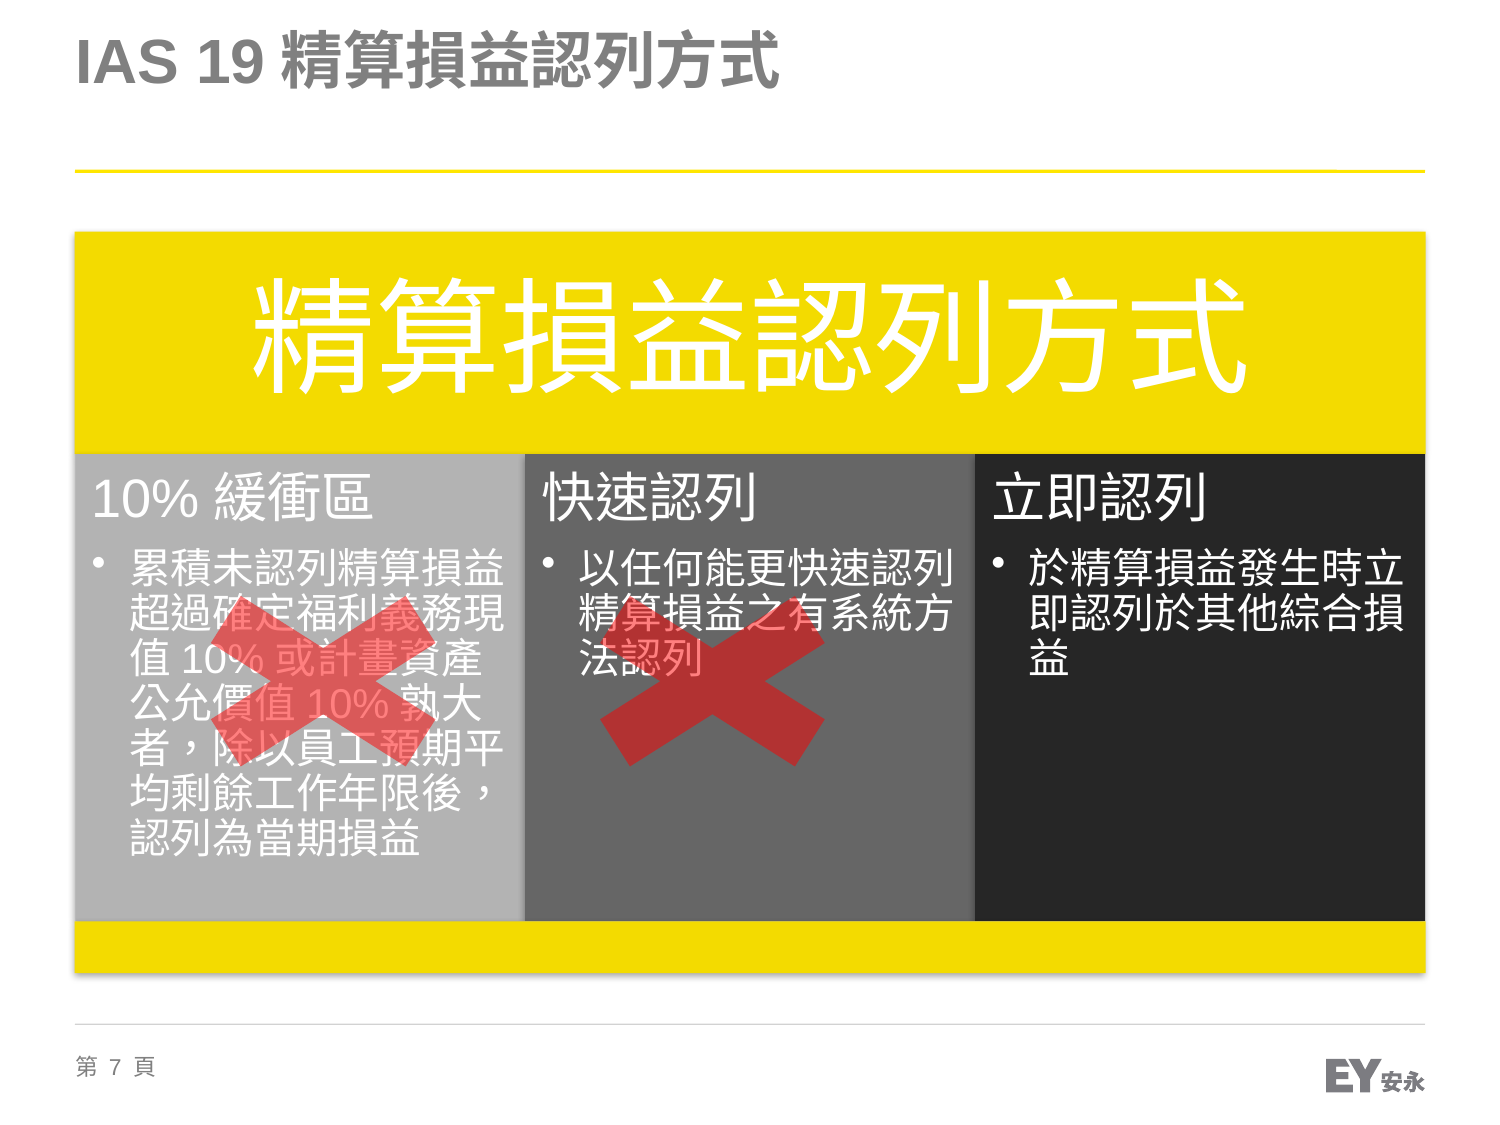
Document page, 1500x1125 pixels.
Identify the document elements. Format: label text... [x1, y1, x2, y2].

title IAS 19精算損益認列方式 [75, 33, 1425, 175]
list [74, 231, 1426, 974]
